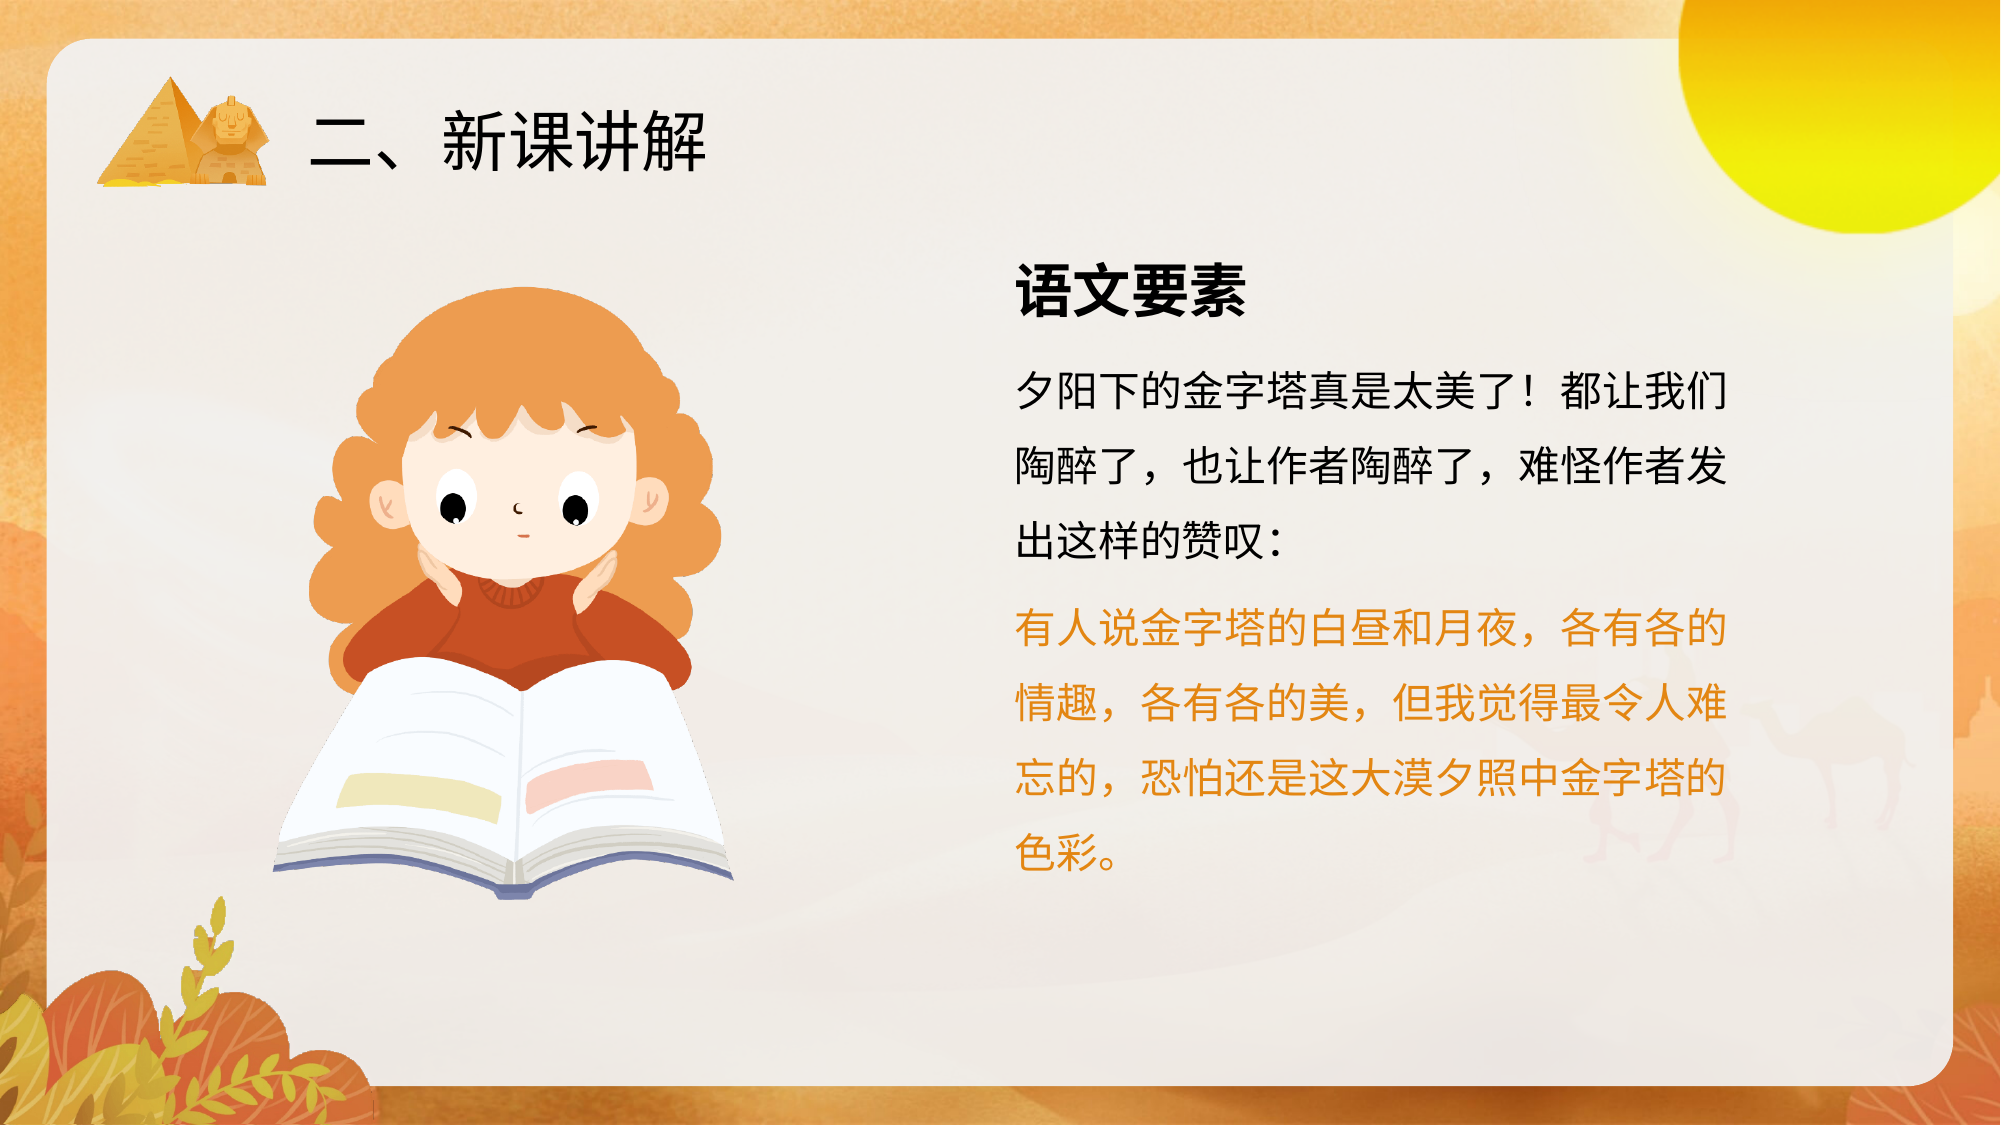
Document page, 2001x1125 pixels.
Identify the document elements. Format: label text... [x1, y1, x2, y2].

text_box 有人说金字塔的白昼和月夜，各有各的情趣，各有各的美，但我觉得最令人难忘的，恐怕还是这大漠夕照中金字塔的色彩。 [1061, 569, 1743, 885]
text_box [84, 51, 726, 199]
picture [0, 0, 2001, 1125]
text_box 夕阳下的金字塔真是太美了！都让我们陶醉了，也让作者陶醉了，难怪作者发出这样的赞叹： [1061, 332, 1743, 569]
text_box 语文要素 [1061, 246, 1265, 332]
